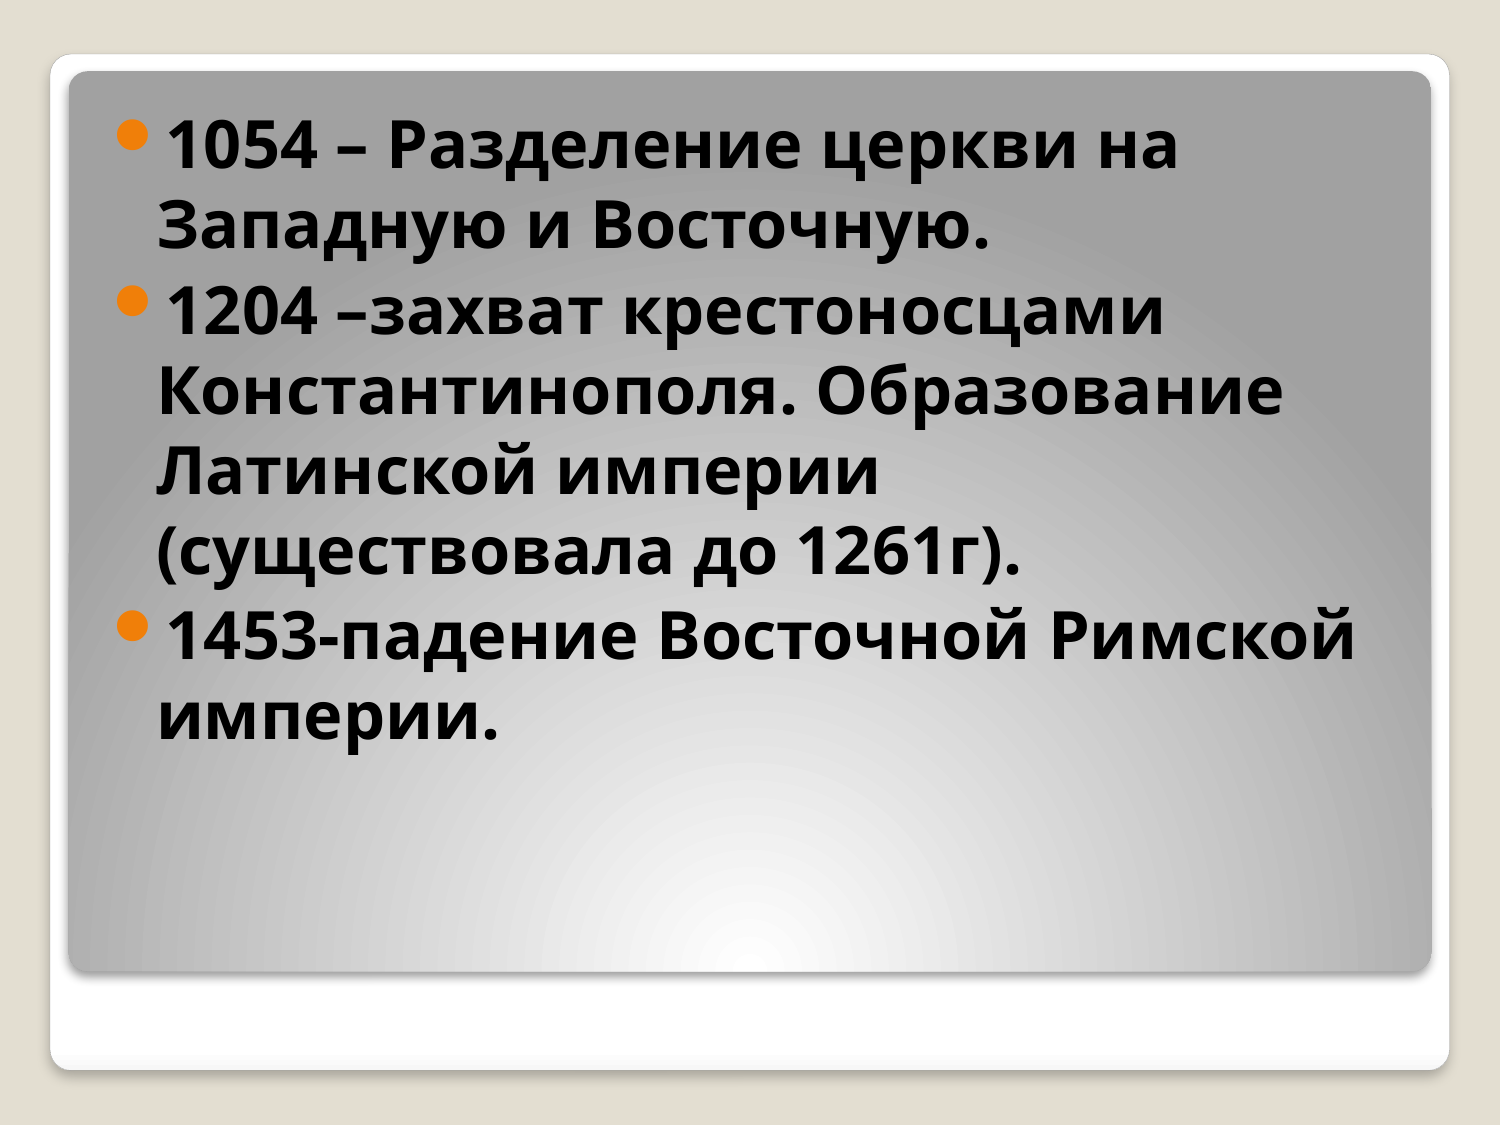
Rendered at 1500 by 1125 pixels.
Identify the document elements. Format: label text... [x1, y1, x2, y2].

list 1054 – Разделение церкви на Западную и Восточную. 1204 –захват крестоносцами Константинополя. Образование Латинской империи (существовала до 1261г). 1453-падение Восточной Римской империи. [82, 86, 1425, 1043]
